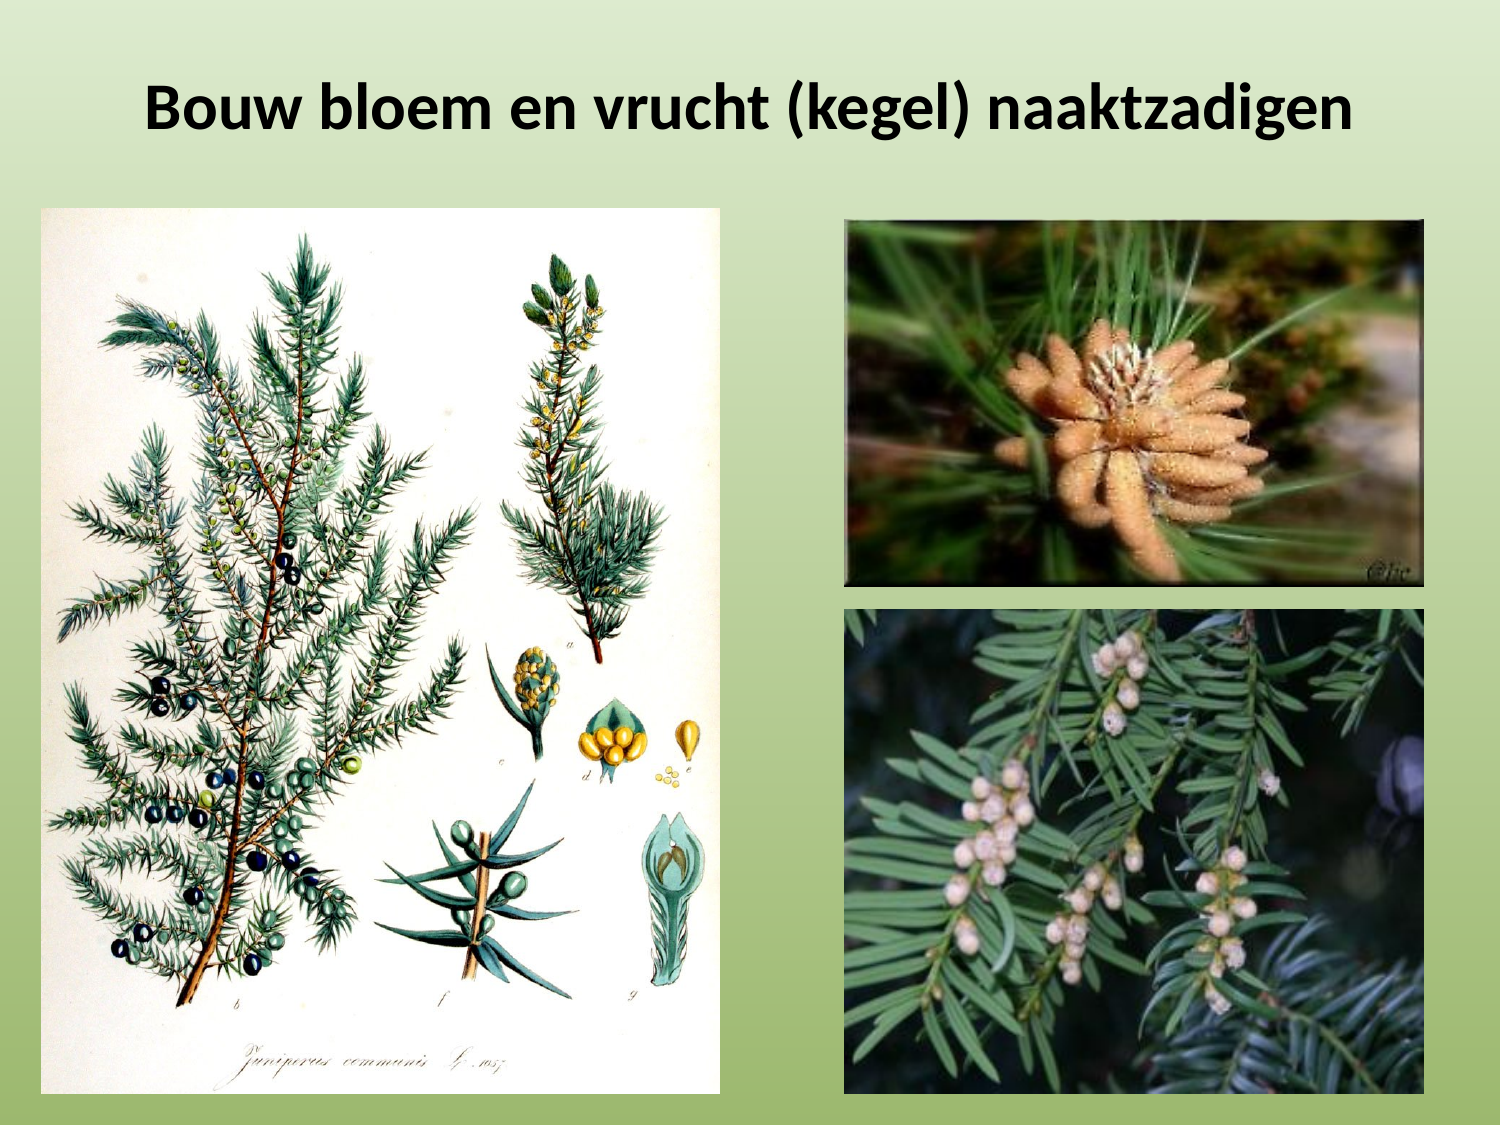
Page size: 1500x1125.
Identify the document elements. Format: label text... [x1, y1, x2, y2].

picture [844, 609, 1424, 1095]
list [41, 207, 720, 1095]
picture [844, 219, 1424, 587]
title Bouw bloem en vrucht (kegel) naaktzadigen [75, 45, 1425, 161]
